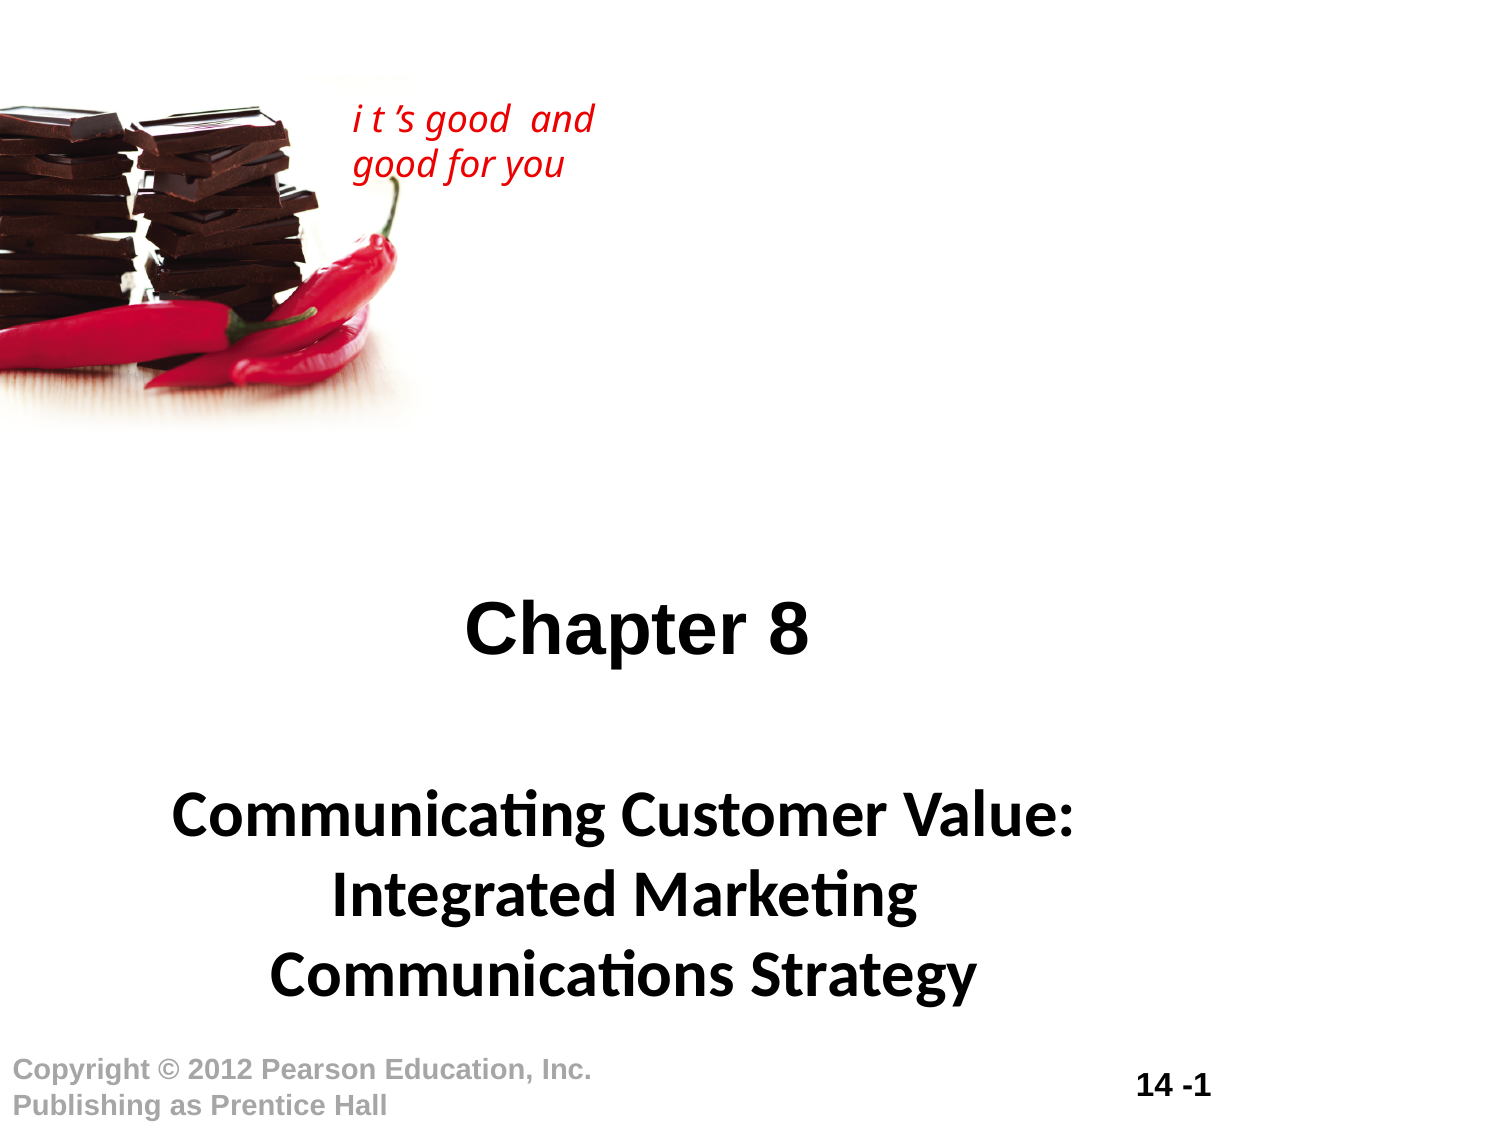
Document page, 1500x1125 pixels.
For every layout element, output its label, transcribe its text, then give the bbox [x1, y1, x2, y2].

picture [430, 115, 436, 130]
subtitle Communicating Customer Value: Integrated Marketing Communications Strategy [99, 762, 1151, 1051]
picture [421, 159, 432, 175]
picture [0, 75, 436, 438]
title Chapter 8 [49, 458, 1226, 701]
